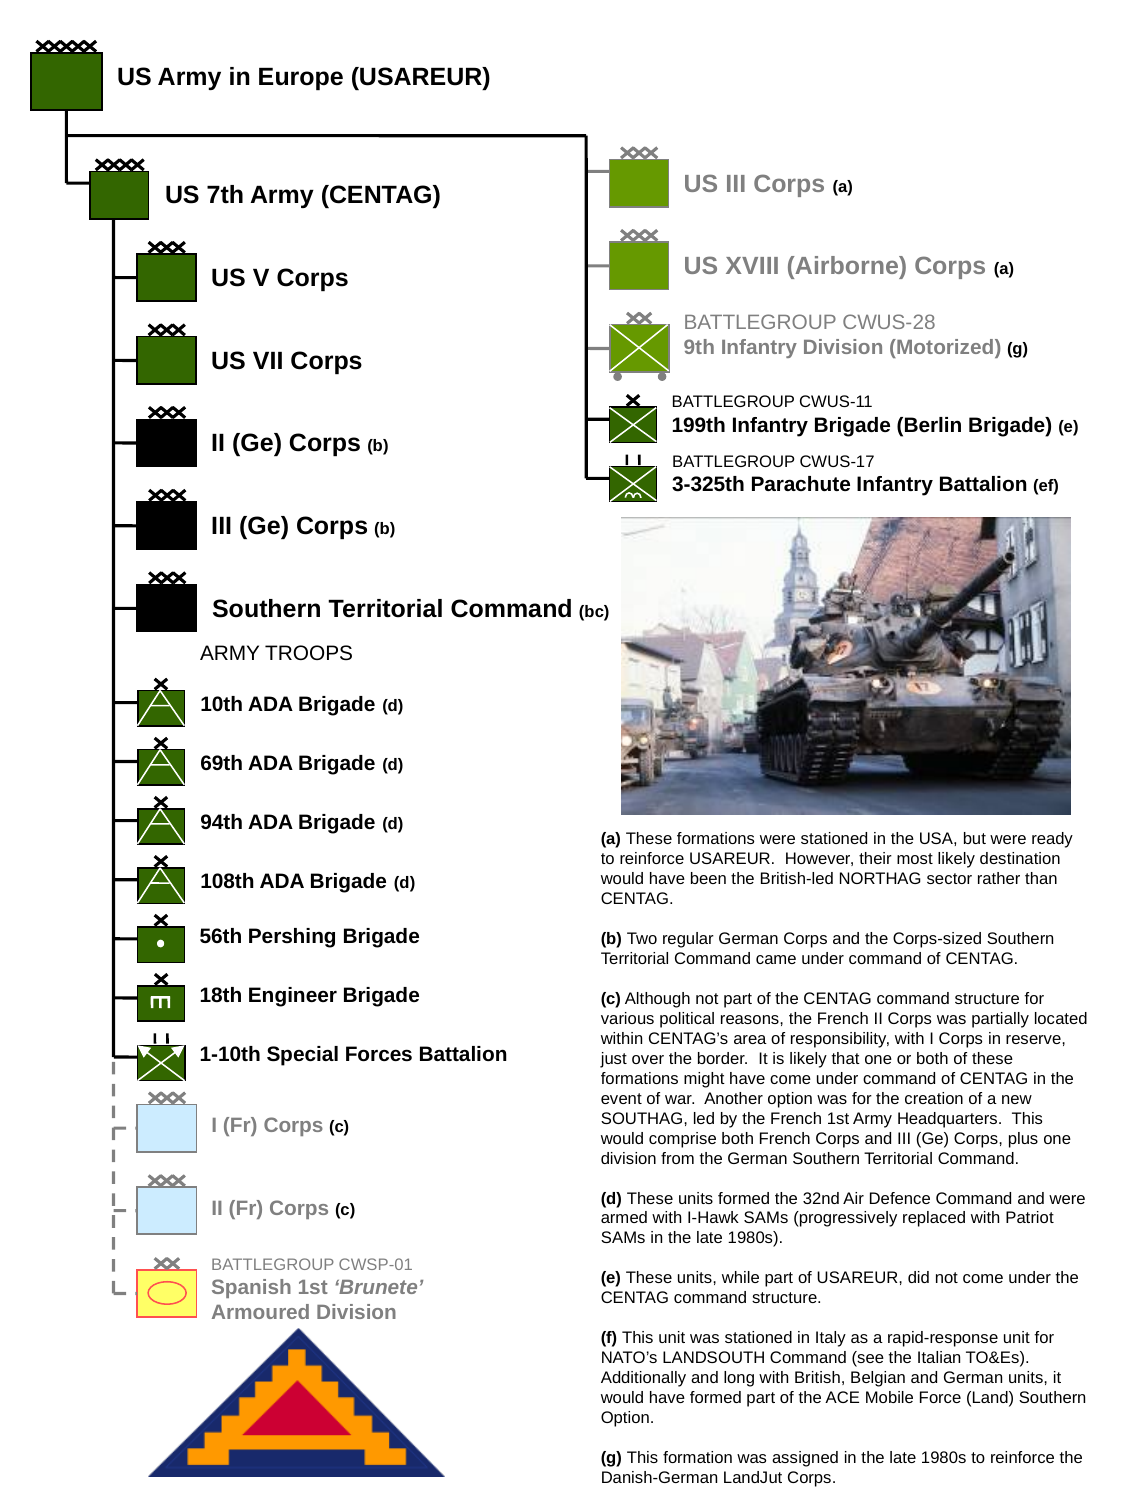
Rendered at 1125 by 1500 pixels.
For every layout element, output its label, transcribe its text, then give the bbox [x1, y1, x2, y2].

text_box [149, 490, 186, 501]
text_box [137, 926, 185, 963]
text_box US Army in Europe (USAREUR) [102, 53, 507, 98]
text_box [137, 1187, 197, 1235]
text_box [137, 253, 197, 302]
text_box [148, 324, 185, 336]
text_box 108th ADA Brigade (d) [185, 856, 431, 901]
text_box [609, 159, 669, 207]
text_box Southern Territorial Command (bc) [197, 584, 621, 630]
text_box US 7th Army (CENTAG) [150, 171, 457, 216]
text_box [154, 737, 168, 749]
text_box US VII Corps [196, 336, 378, 382]
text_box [148, 1175, 185, 1186]
text_box [137, 502, 197, 550]
text_box [89, 171, 149, 219]
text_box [149, 572, 186, 583]
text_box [36, 41, 96, 52]
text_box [626, 395, 640, 406]
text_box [148, 1092, 186, 1104]
text_box [137, 336, 197, 385]
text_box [137, 749, 185, 786]
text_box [137, 690, 185, 726]
text_box US XVIII (Airborne) Corps (a) [668, 242, 1030, 287]
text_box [154, 974, 168, 985]
text_box ARMY TROOPS [185, 631, 368, 672]
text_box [154, 1258, 180, 1269]
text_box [154, 678, 168, 690]
picture [148, 1328, 445, 1478]
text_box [154, 915, 168, 926]
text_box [95, 159, 144, 170]
text_box 10th ADA Brigade (d) [185, 678, 419, 724]
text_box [154, 1033, 168, 1044]
text_box III (Ge) Corps (b) [196, 502, 411, 547]
text_box 94th ADA Brigade (d) [185, 797, 419, 842]
text_box II (Fr) Corps (c) [196, 1187, 371, 1227]
text_box BATTLEGROUP CWUS-11 199th Infantry Brigade (Berlin Brigade) (e) [656, 383, 1106, 444]
text_box [609, 242, 669, 290]
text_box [609, 406, 657, 443]
text_box 18th Engineer Brigade [184, 974, 435, 1014]
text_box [154, 856, 168, 867]
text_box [626, 454, 640, 465]
text_box BATTLEGROUP CWUS-17 3-325th Parachute Infantry Battalion (ef) [657, 442, 1074, 503]
text_box [137, 584, 197, 632]
text_box 69th ADA Brigade (d) [185, 738, 419, 783]
text_box BATTLEGROUP CWSP-01 Spanish 1st ‘Brunete’ Armoured Division [196, 1246, 445, 1328]
text_box (a) These formations were stationed in the USA, but were ready to reinforce USAREUR. However, their most likely destination would have been the British-led NORTHAG sector rather than CENTAG. (b) Two regular German Corps and the Corps-sized Southern Territorial Command came under command of CENTAG. (c) Although not part of the CENTAG command structure for various political reasons, the French II Corps was partially located within CENTAG’s area of responsibility, with I Corps in reserve, just over the border. It is likely that one or both of these formations might have come under command of CENTAG in the event of war. Another option was for the creation of a new SOUTHAG, led by the French 1st Army Headquarters. This would comprise both French Corps and III (Ge) Corps, plus one division from the German Southern Territorial Command. (d) These units formed the 32nd Air Defence Command and were armed with I-Hawk SAMs (progressively replaced with Patriot SAMs in the late 1980s). (e) These units, while part of USAREUR, did not come under the CENTAG command structure. (f) This unit was stationed in Italy as a rapid-response unit for NATO’s LANDSOUTH Command (see the Italian TO&Es). Additionally and long with British, Belgian and German units, it would have formed part of the ACE Mobile Force (Land) Southern Option. (g) This formation was assigned in the late 1980s to reinforce the Danish-German LandJut Corps. [586, 820, 1106, 1495]
text_box I (Fr) Corps (c) [196, 1104, 365, 1145]
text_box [621, 147, 658, 158]
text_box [609, 324, 669, 381]
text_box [154, 797, 168, 808]
text_box [137, 419, 197, 467]
picture [621, 517, 1071, 815]
text_box US III Corps (a) [668, 159, 868, 205]
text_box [621, 230, 658, 241]
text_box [137, 1269, 197, 1318]
text_box 1-10th Special Forces Battalion [184, 1033, 523, 1074]
text_box US V Corps [196, 253, 364, 299]
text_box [609, 466, 657, 502]
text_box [137, 985, 185, 1022]
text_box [148, 242, 185, 253]
text_box [137, 1104, 197, 1153]
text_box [627, 312, 652, 324]
text_box [31, 53, 102, 111]
text_box II (Ge) Corps (b) [196, 419, 404, 464]
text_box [137, 1045, 185, 1081]
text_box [148, 407, 186, 418]
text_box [137, 808, 185, 845]
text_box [137, 867, 185, 904]
text_box 56th Pershing Brigade [184, 915, 435, 955]
text_box BATTLEGROUP CWUS-28 9th Infantry Division (Motorized) (g) [668, 301, 1044, 366]
